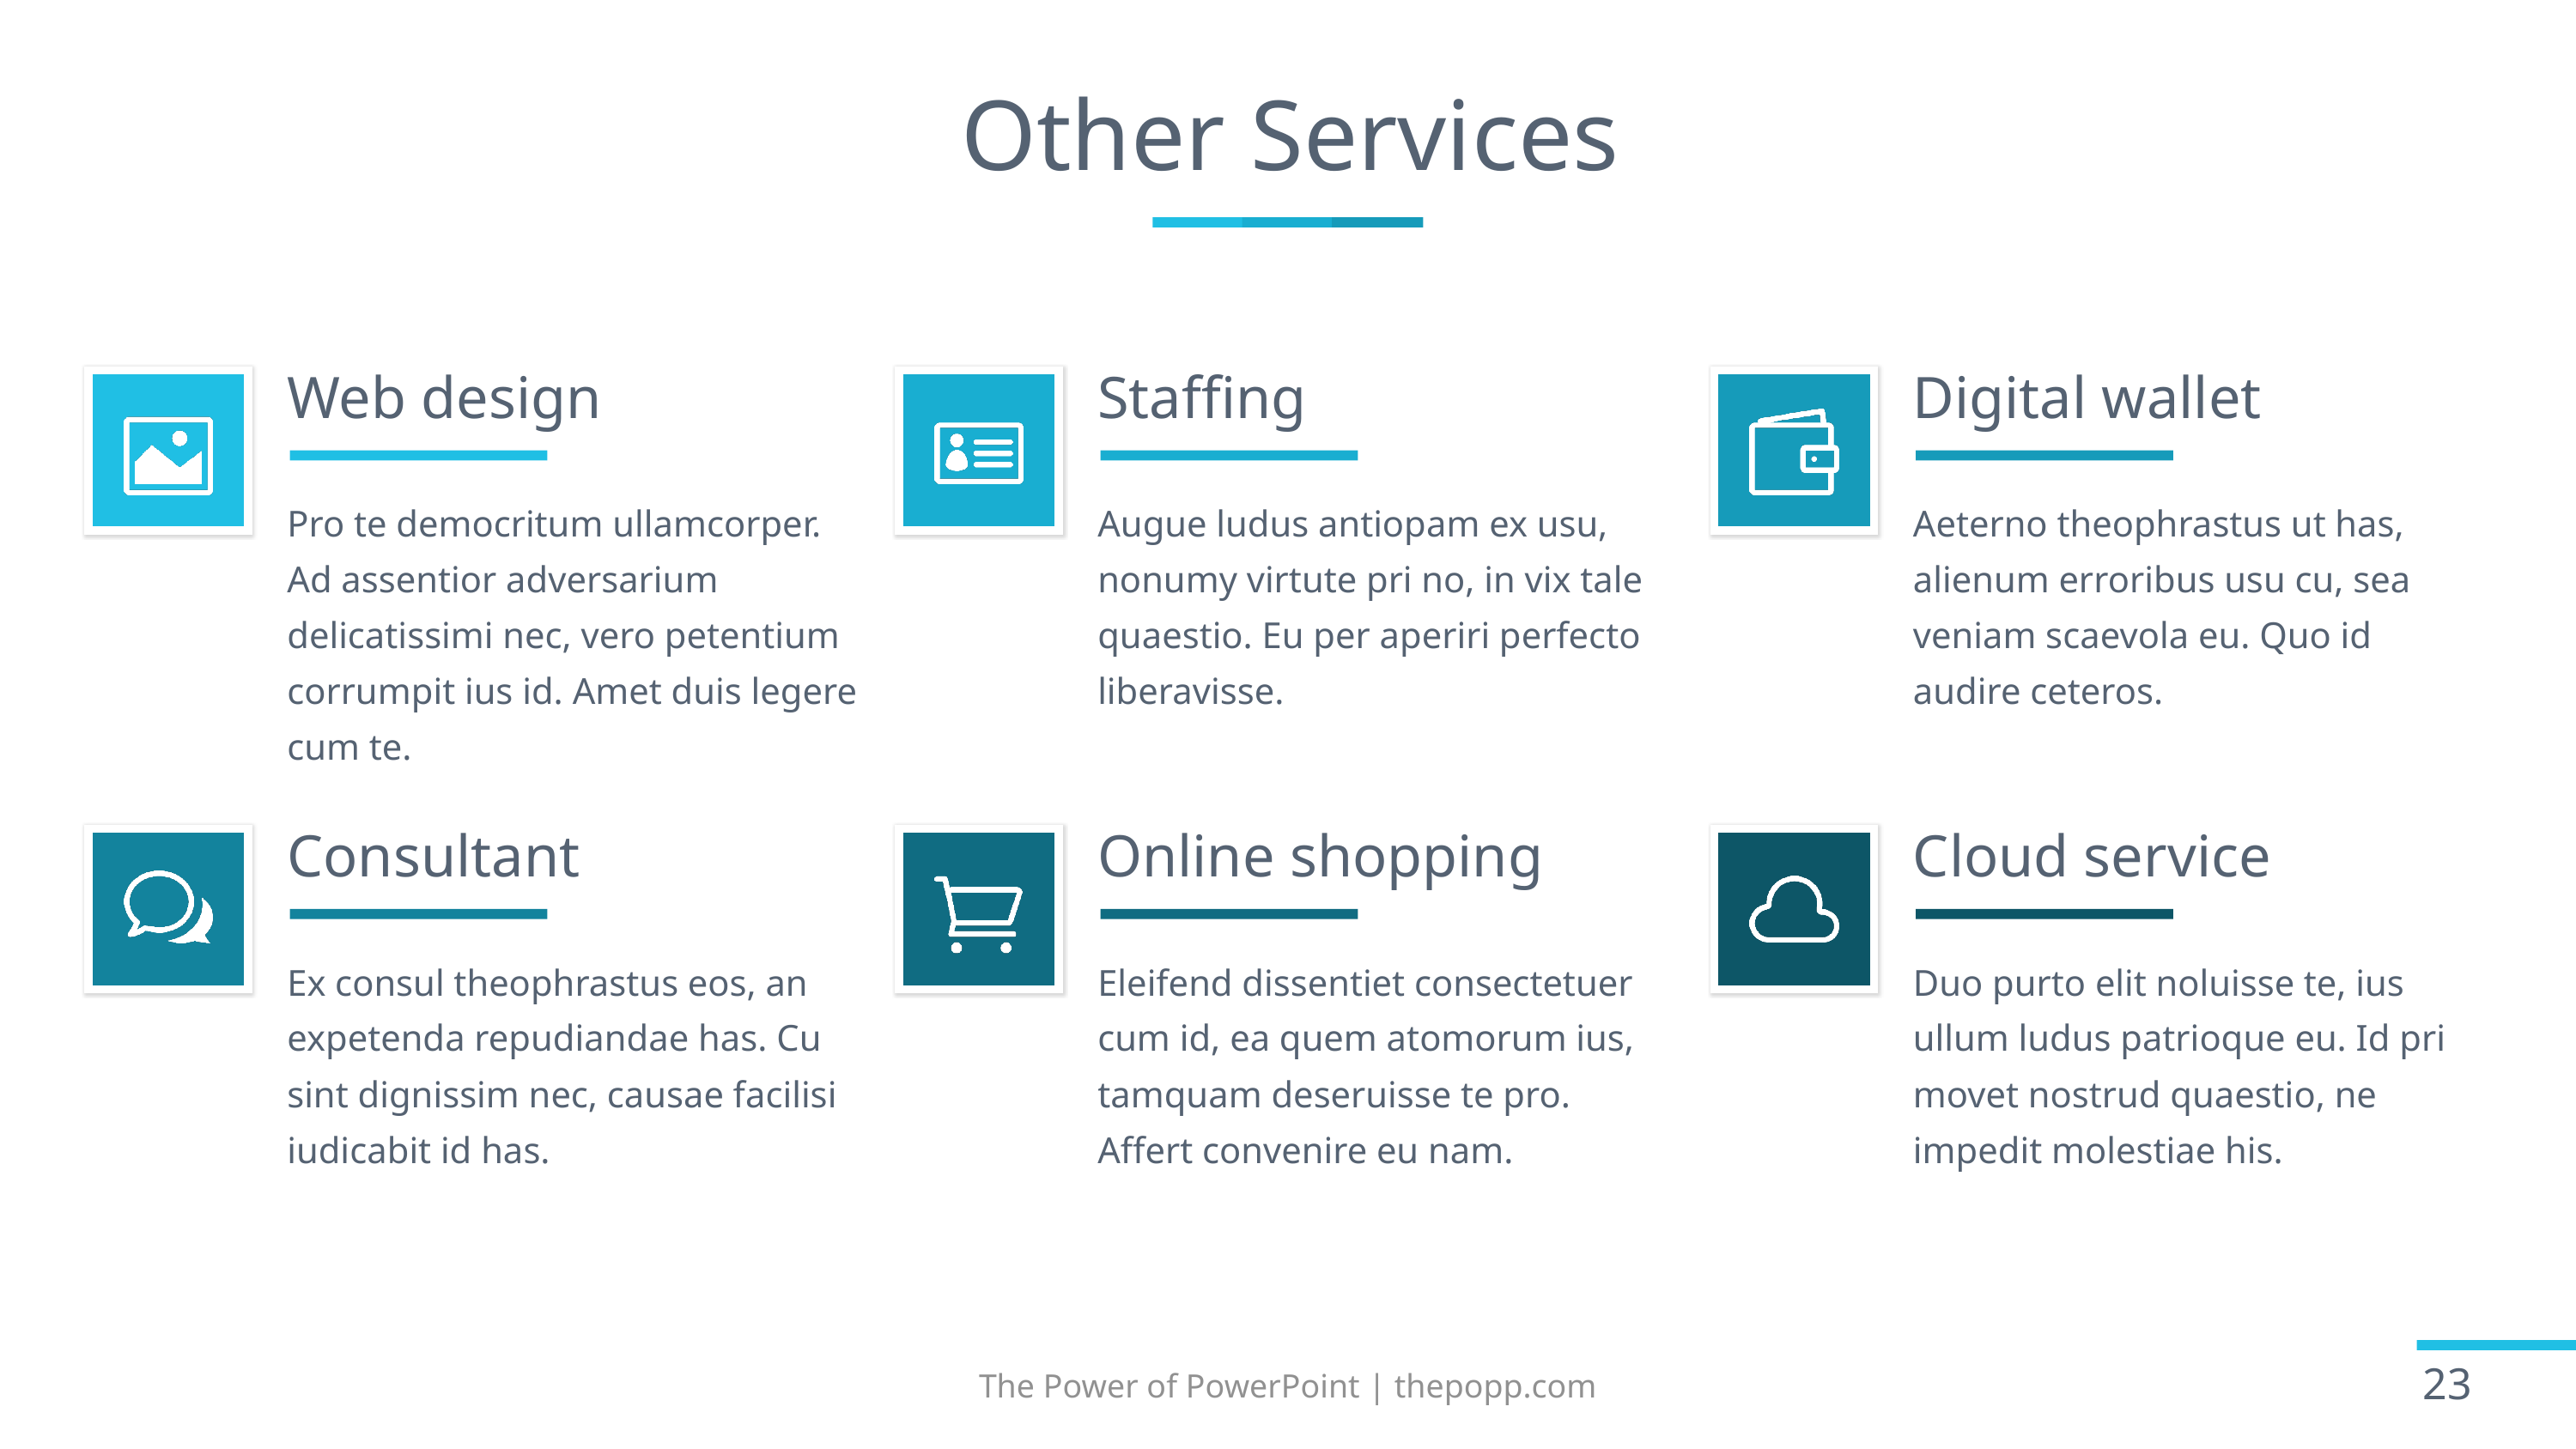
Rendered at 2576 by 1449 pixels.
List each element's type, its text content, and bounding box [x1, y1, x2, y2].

picture [1749, 405, 1839, 495]
list Eleifend dissentiet consectetuer cum id, ea quem atomorum ius, tamquam deseruisse te pro. Affert convenire eu nam. [1084, 940, 1684, 1231]
picture [934, 864, 1024, 954]
list Staffing [1084, 343, 1684, 448]
list Consultant [274, 801, 873, 907]
footer The Power of PowerPoint | thepopp.com [853, 1349, 1723, 1427]
list Pro te democritum ullamcorper. Ad assentior adversarium delicatissimi nec, vero petentium corrumpit ius id. Amet duis legere cum te. [274, 482, 873, 772]
picture [934, 405, 1024, 495]
list Ex consul theophrastus eos, an expetenda repudiandae has. Cu sint dignissim nec, causae facilisi iudicabit id has. [274, 940, 873, 1231]
list Duo purto elit noluisse te, ius ullum ludus patrioque eu. Id pri movet nostrud quaestio, ne impedit molestiae his. [1899, 940, 2500, 1231]
picture [1749, 864, 1839, 954]
slide_number 23 [2409, 1351, 2576, 1421]
list Cloud service [1899, 801, 2500, 907]
picture [124, 864, 213, 954]
list Digital wallet [1899, 343, 2500, 448]
title Other Services [69, 49, 2512, 230]
list Augue ludus antiopam ex usu, nonumy virtute pri no, in vix tale quaestio. Eu per aperiri perfecto liberavisse. [1084, 482, 1684, 772]
picture [124, 405, 213, 495]
list Web design [274, 343, 873, 448]
list Aeterno theophrastus ut has, alienum erroribus usu cu, sea veniam scaevola eu. Quo id audire ceteros. [1899, 482, 2500, 772]
list Online shopping [1084, 801, 1684, 907]
